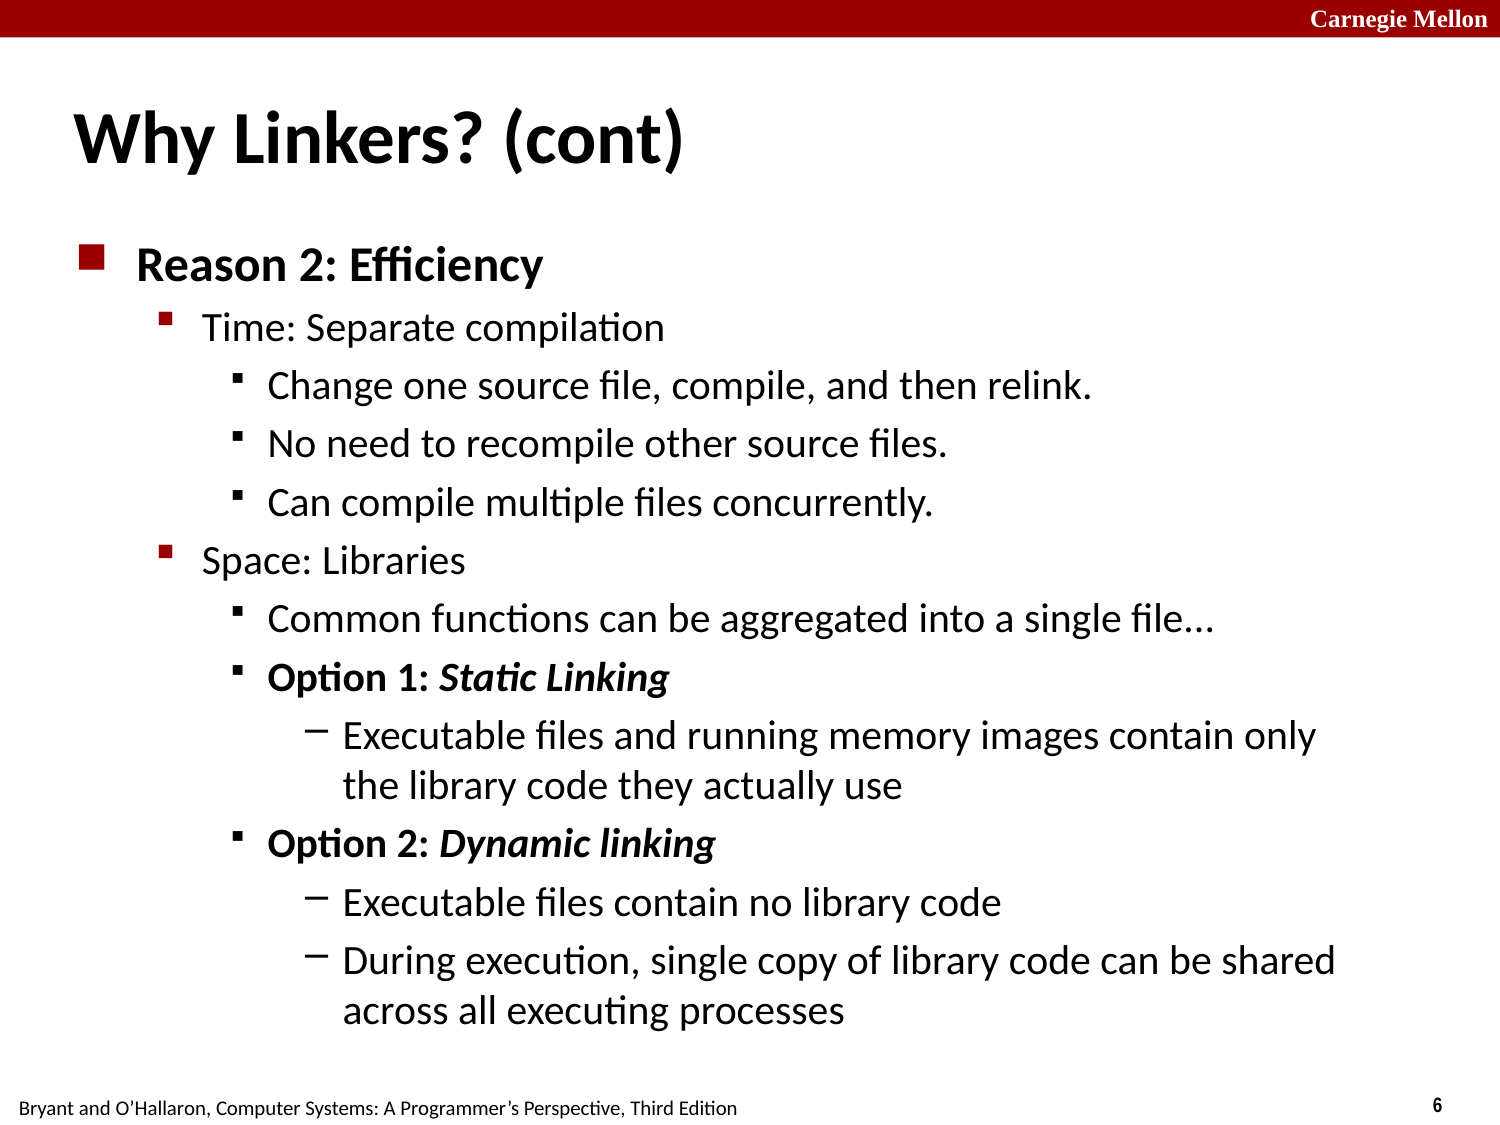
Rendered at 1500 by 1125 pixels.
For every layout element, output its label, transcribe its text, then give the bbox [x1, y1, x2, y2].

title Why Linkers? (cont) [58, 71, 1305, 197]
list Reason 2: Efficiency Time: Separate compilation Change one source file, compile, and then relink. No need to recompile other source files. Can compile multiple files concurrently. Space: Libraries Common functions can be aggregated into a single file... Option 1: Static Linking Executable files and running memory images contain only the library code they actually use Option 2: Dynamic linking Executable files contain no library code During execution, single copy of library code can be shared across all executing processes [64, 223, 1361, 1040]
